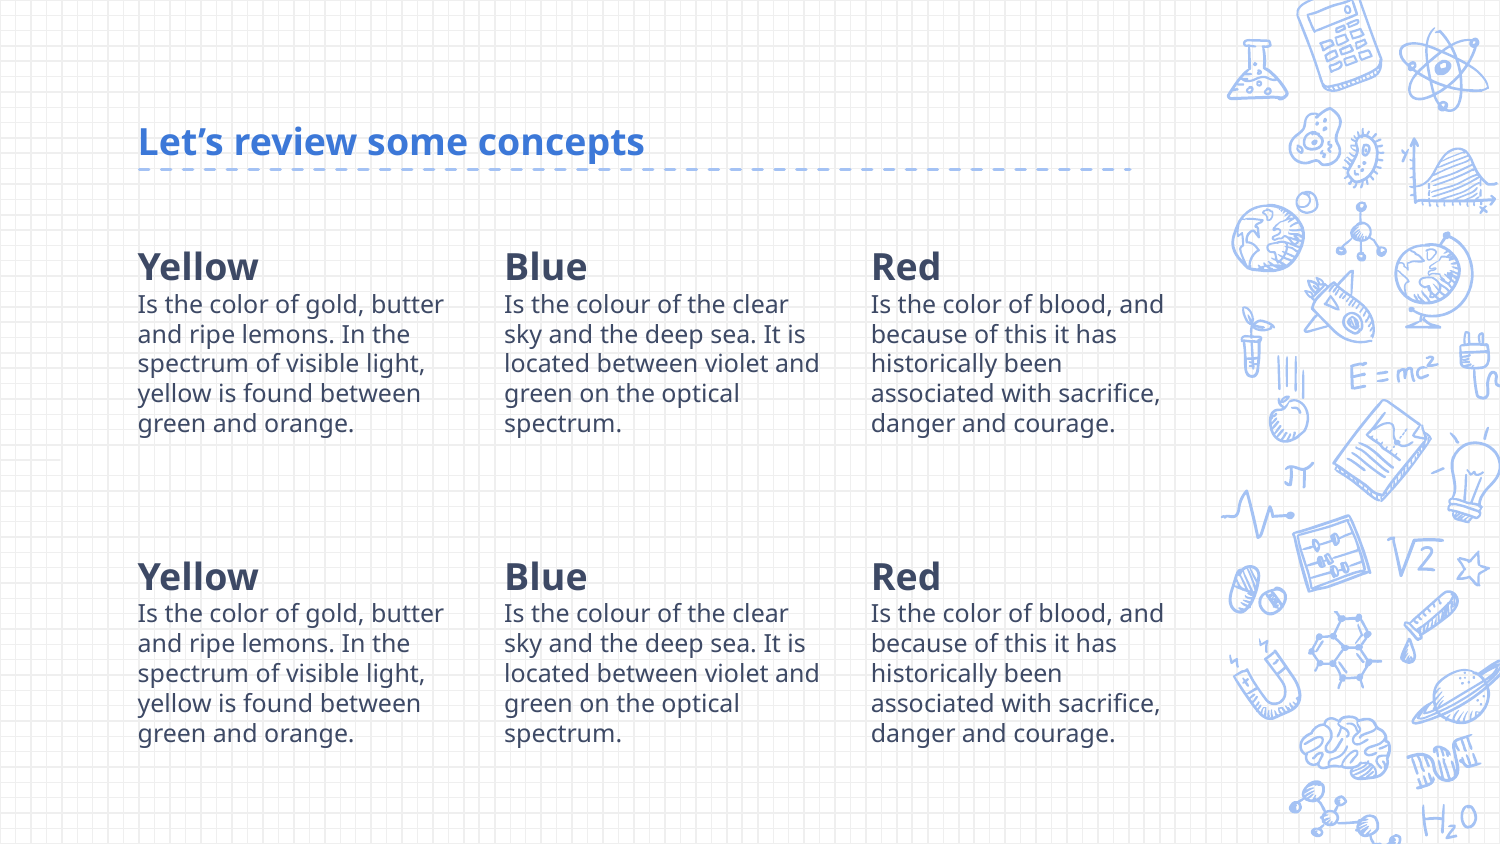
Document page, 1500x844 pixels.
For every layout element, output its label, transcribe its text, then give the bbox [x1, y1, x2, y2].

list Yellow Is the color of gold, butter and ripe lemons. In the spectrum of visible light, yellow is found between green and orange. [122, 228, 472, 443]
title Let’s review some concepts [122, 36, 1130, 178]
list Blue Is the colour of the clear sky and the deep sea. It is located between violet and green on the optical spectrum. [489, 228, 838, 443]
list Red Is the color of blood, and because of this it has historically been associated with sacrifice, danger and courage. [855, 228, 1205, 443]
list Blue Is the colour of the clear sky and the deep sea. It is located between violet and green on the optical spectrum. [489, 537, 838, 752]
list Yellow Is the color of gold, butter and ripe lemons. In the spectrum of visible light, yellow is found between green and orange. [122, 537, 472, 752]
list Red Is the color of blood, and because of this it has historically been associated with sacrifice, danger and courage. [855, 537, 1205, 752]
